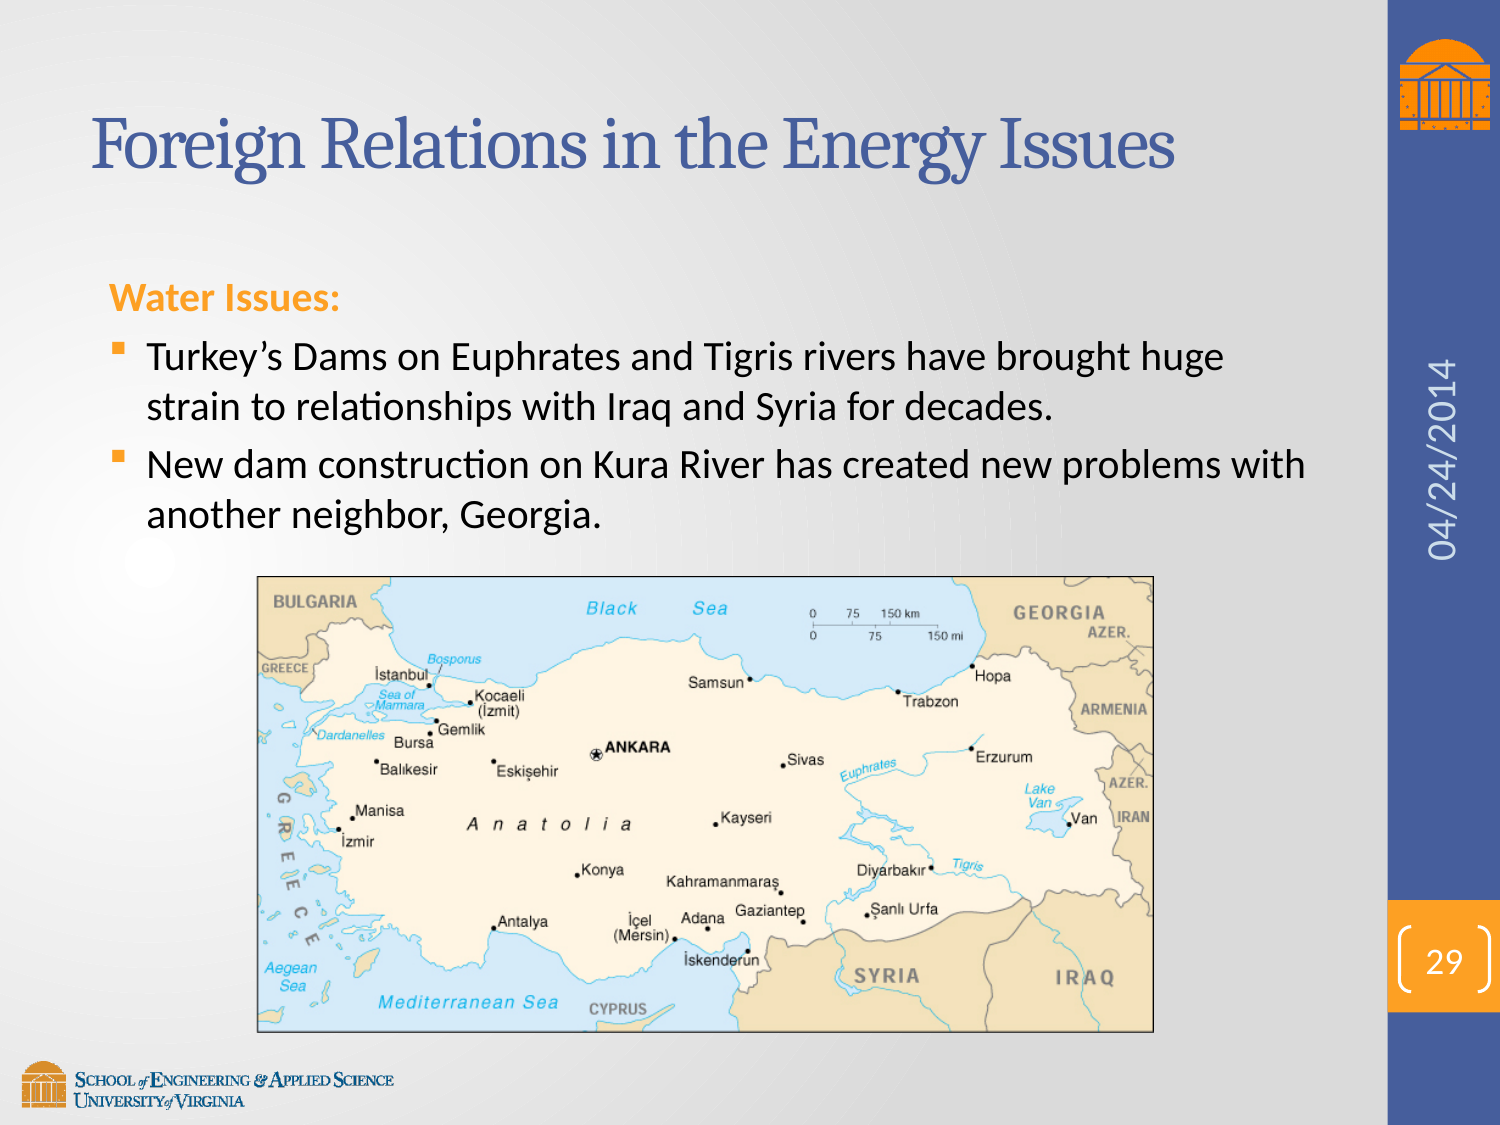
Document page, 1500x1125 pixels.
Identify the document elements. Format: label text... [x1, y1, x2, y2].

slide_number 29 [1397, 925, 1492, 994]
picture [21, 1061, 394, 1110]
picture [256, 576, 1155, 1034]
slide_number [1408, 317, 1469, 577]
title Foreign Relations in the Energy Issues [75, 45, 1325, 233]
list Water Issues: Turkey’s Dams on Euphrates and Tigris rivers have brought huge strain to relationships with Iraq and Syria for decades. New dam construction on Kura River has created new problems with another neighbor, Georgia. [75, 262, 1325, 1050]
picture [1400, 39, 1490, 130]
